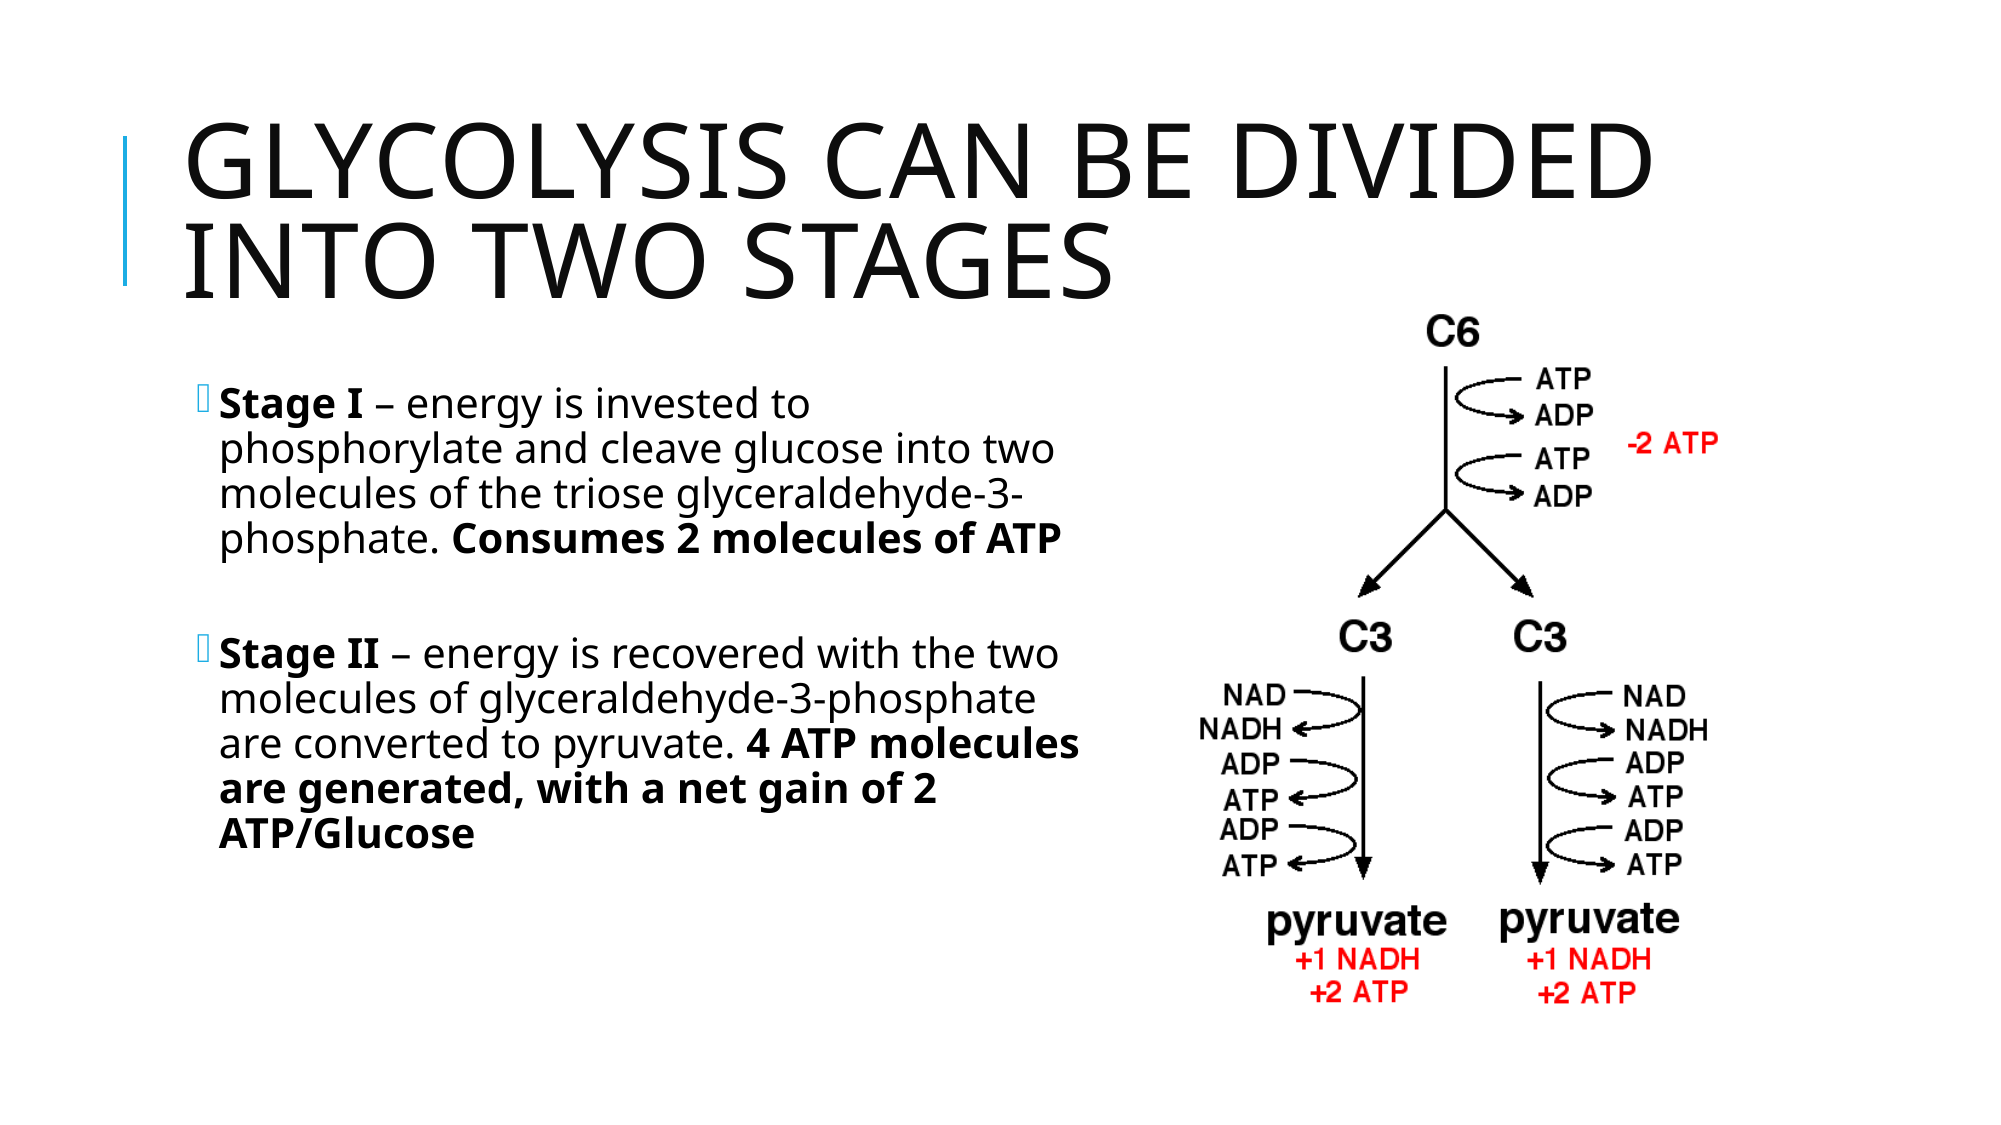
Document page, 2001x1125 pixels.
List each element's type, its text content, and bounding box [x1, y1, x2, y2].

title Glycolysis can be divided into two stages [168, 96, 1763, 342]
list Stage I – energy is invested to phosphorylate and cleave glucose into two molecules of the triose glyceraldehyde-3-phosphate. Consumes 2 molecules of ATP Stage II – energy is recovered with the two molecules of glyceraldehyde-3-phosphate are converted to pyruvate. 4 ATP molecules are generated, with a net gain of 2 ATP/Glucose [168, 375, 1090, 1035]
picture [1174, 290, 1747, 1036]
